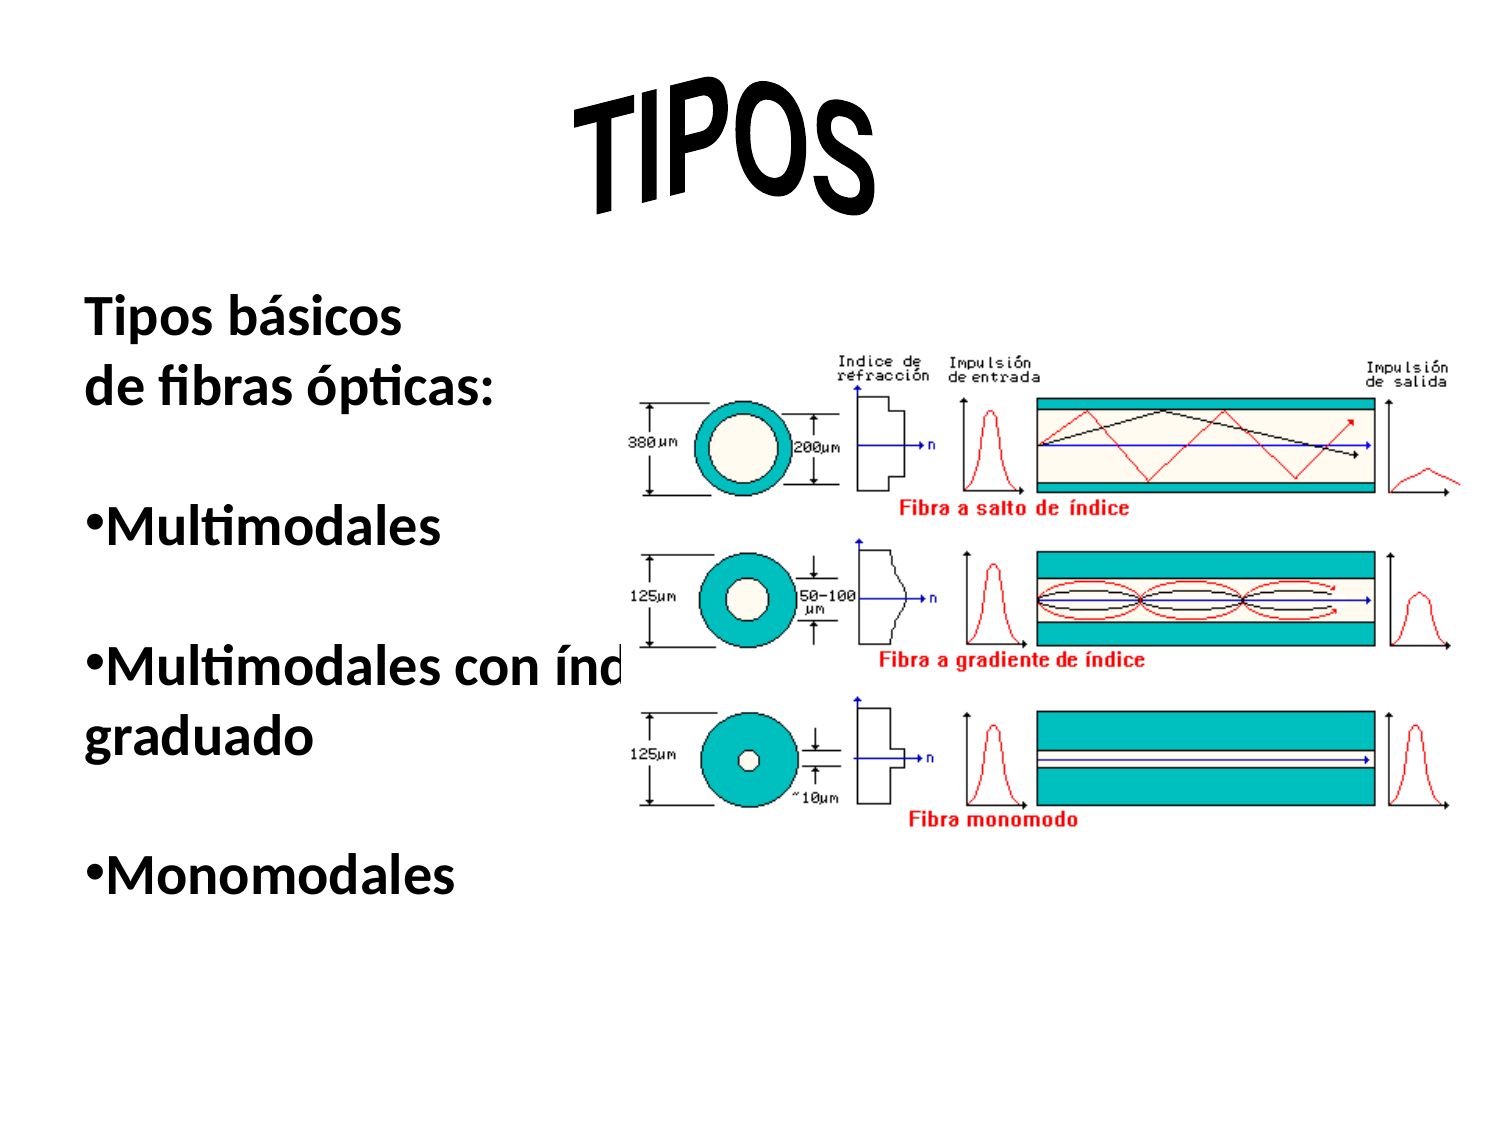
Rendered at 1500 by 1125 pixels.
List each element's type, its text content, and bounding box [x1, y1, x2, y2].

text_box Tipos básicos de fibras ópticas: Multimodales Multimodales con índice graduado Monomodales [70, 269, 715, 960]
picture [620, 351, 1466, 834]
